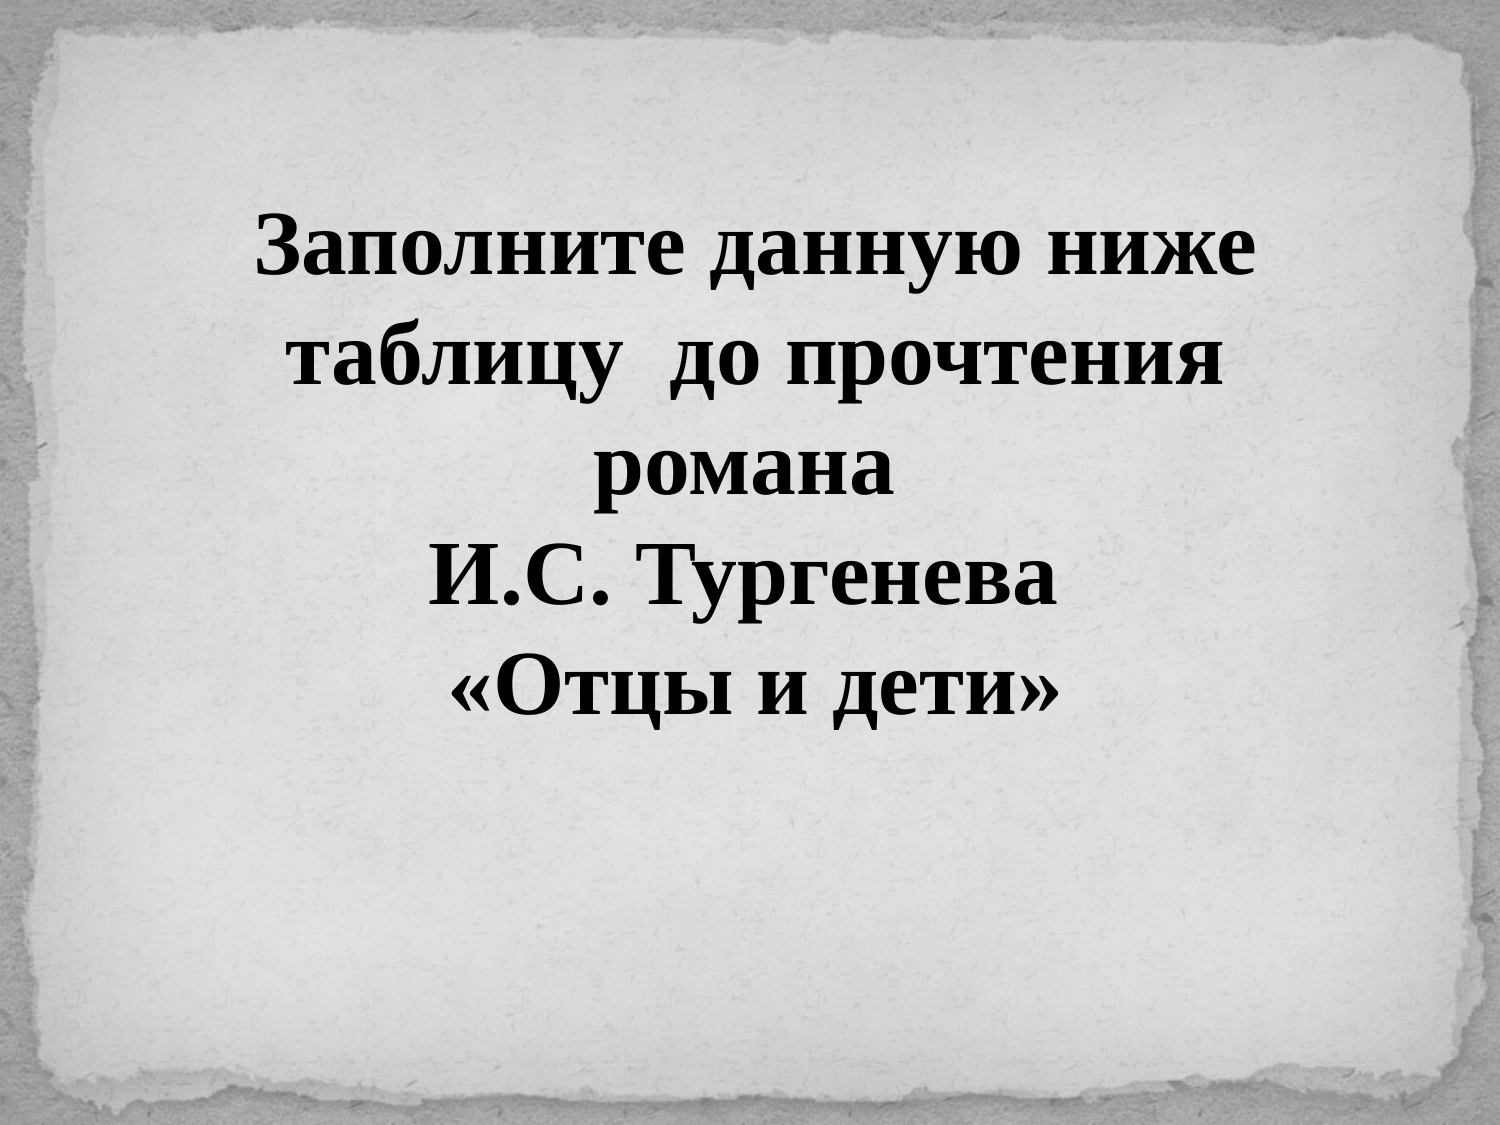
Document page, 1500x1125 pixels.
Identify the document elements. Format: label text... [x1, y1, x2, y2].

text_box Заполните данную ниже таблицу до прочтения романа И.С. Тургенева «Отцы и дети» [163, 175, 1348, 741]
